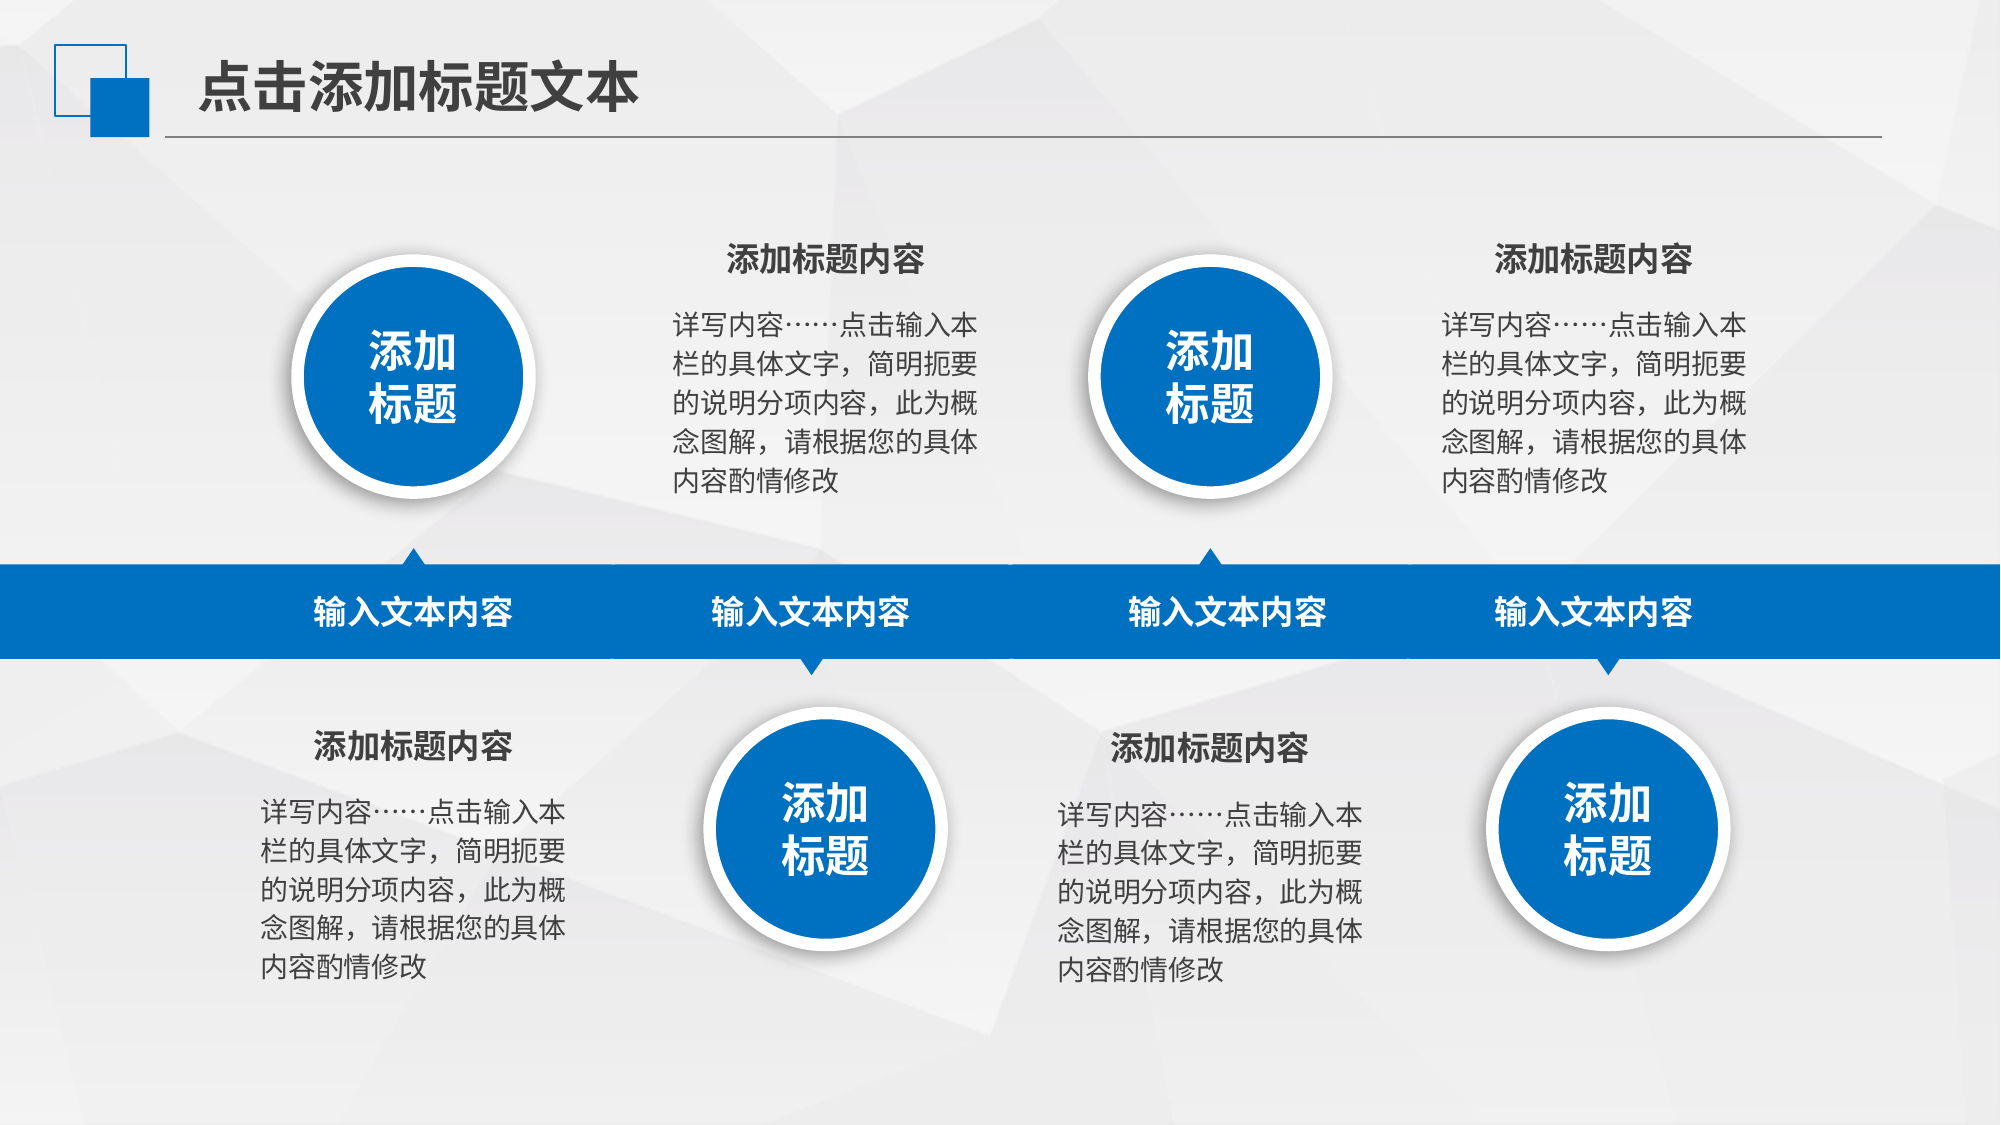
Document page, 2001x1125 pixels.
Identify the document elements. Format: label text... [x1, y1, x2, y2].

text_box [0, 547, 626, 660]
text_box 详写内容……点击输入本栏的具体文字，简明扼要的说明分项内容，此为概念图解，请根据您的具体内容酌情修改 [1057, 791, 1364, 987]
text_box 添加标题 [764, 775, 888, 882]
text_box 添加标题内容 [1079, 727, 1341, 768]
text_box 添加标题内容 [1463, 238, 1725, 279]
text_box 添加标题 [352, 322, 475, 430]
text_box 添加标题 [1546, 775, 1670, 882]
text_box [998, 547, 1423, 660]
picture [0, 660, 2000, 1125]
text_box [599, 564, 1024, 676]
text_box 添加标题 [1148, 322, 1272, 430]
picture [0, 0, 2000, 564]
text_box [297, 260, 530, 493]
text_box 点击添加标题文本 [182, 44, 656, 127]
text_box 详写内容……点击输入本栏的具体文字，简明扼要的说明分项内容，此为概念图解，请根据您的具体内容酌情修改 [672, 302, 979, 497]
text_box [1094, 260, 1327, 493]
text_box [709, 713, 942, 946]
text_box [1396, 564, 2000, 676]
text_box 详写内容……点击输入本栏的具体文字，简明扼要的说明分项内容，此为概念图解，请根据您的具体内容酌情修改 [260, 788, 567, 984]
text_box 添加标题内容 [695, 238, 957, 279]
text_box 添加标题内容 [282, 724, 545, 765]
text_box [1492, 713, 1725, 946]
text_box 详写内容……点击输入本栏的具体文字，简明扼要的说明分项内容，此为概念图解，请根据您的具体内容酌情修改 [1441, 302, 1747, 497]
